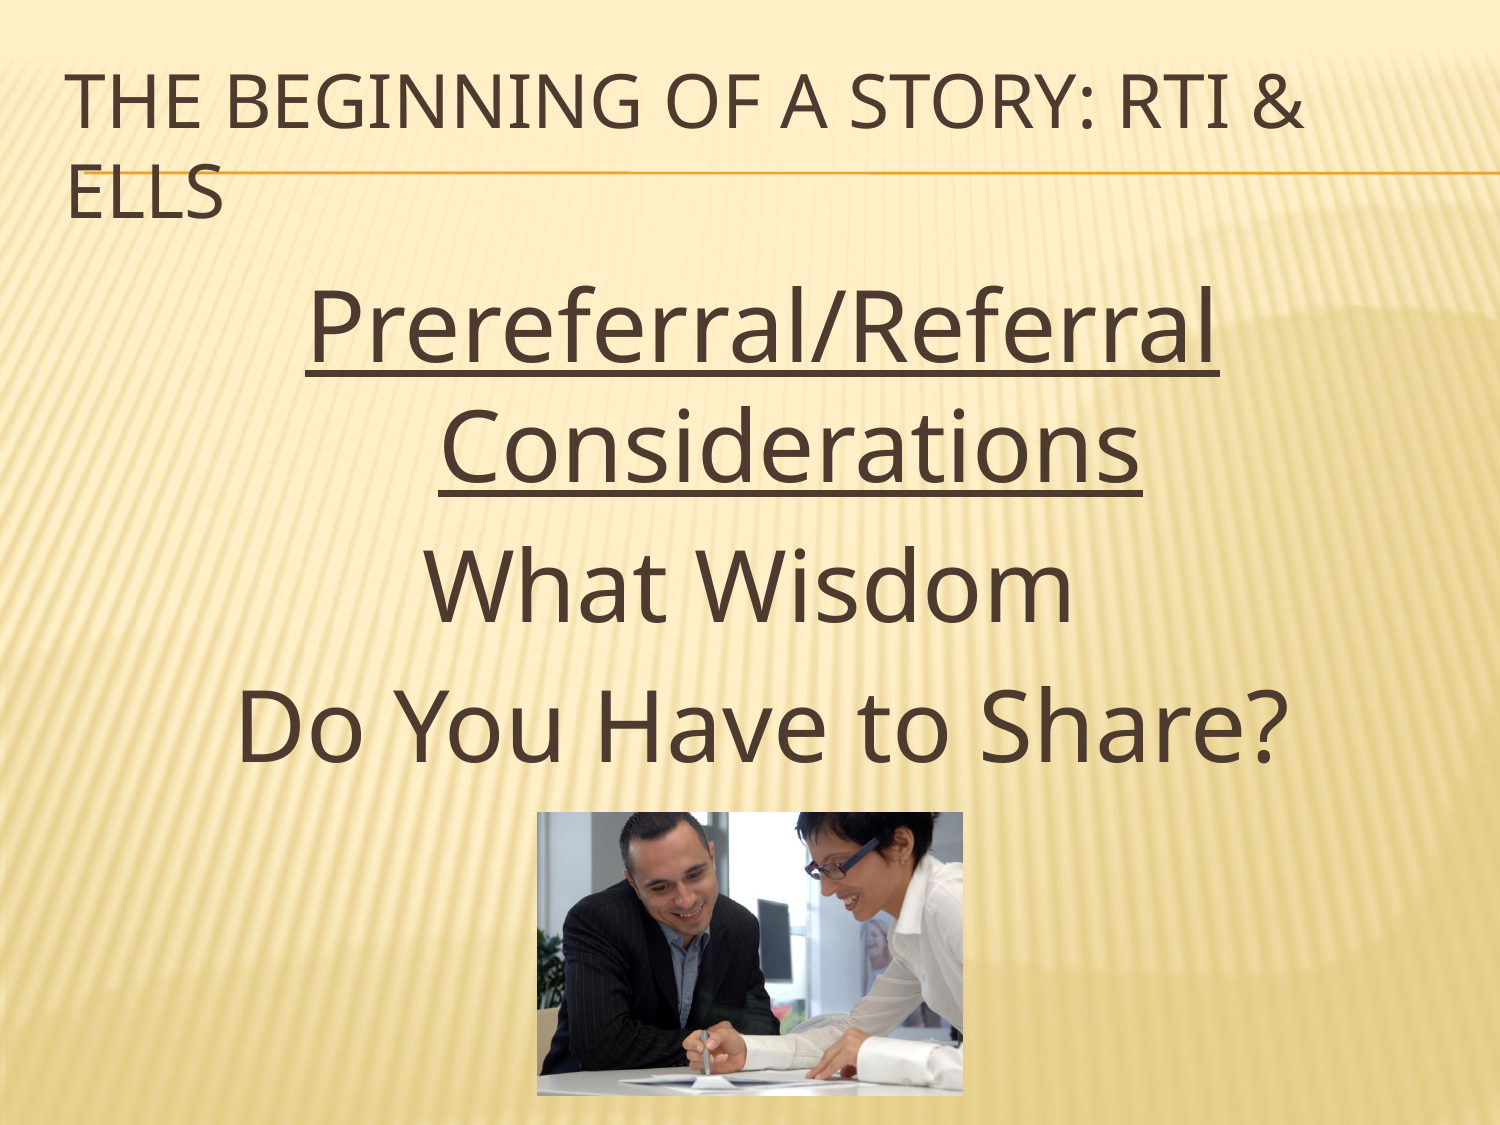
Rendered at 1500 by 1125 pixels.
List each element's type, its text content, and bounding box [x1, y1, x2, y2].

title The beginning of a story: rti & ells [50, 75, 1475, 213]
list Prereferral/Referral Considerations What Wisdom Do You Have to Share? [50, 254, 1475, 998]
picture [537, 812, 963, 1096]
